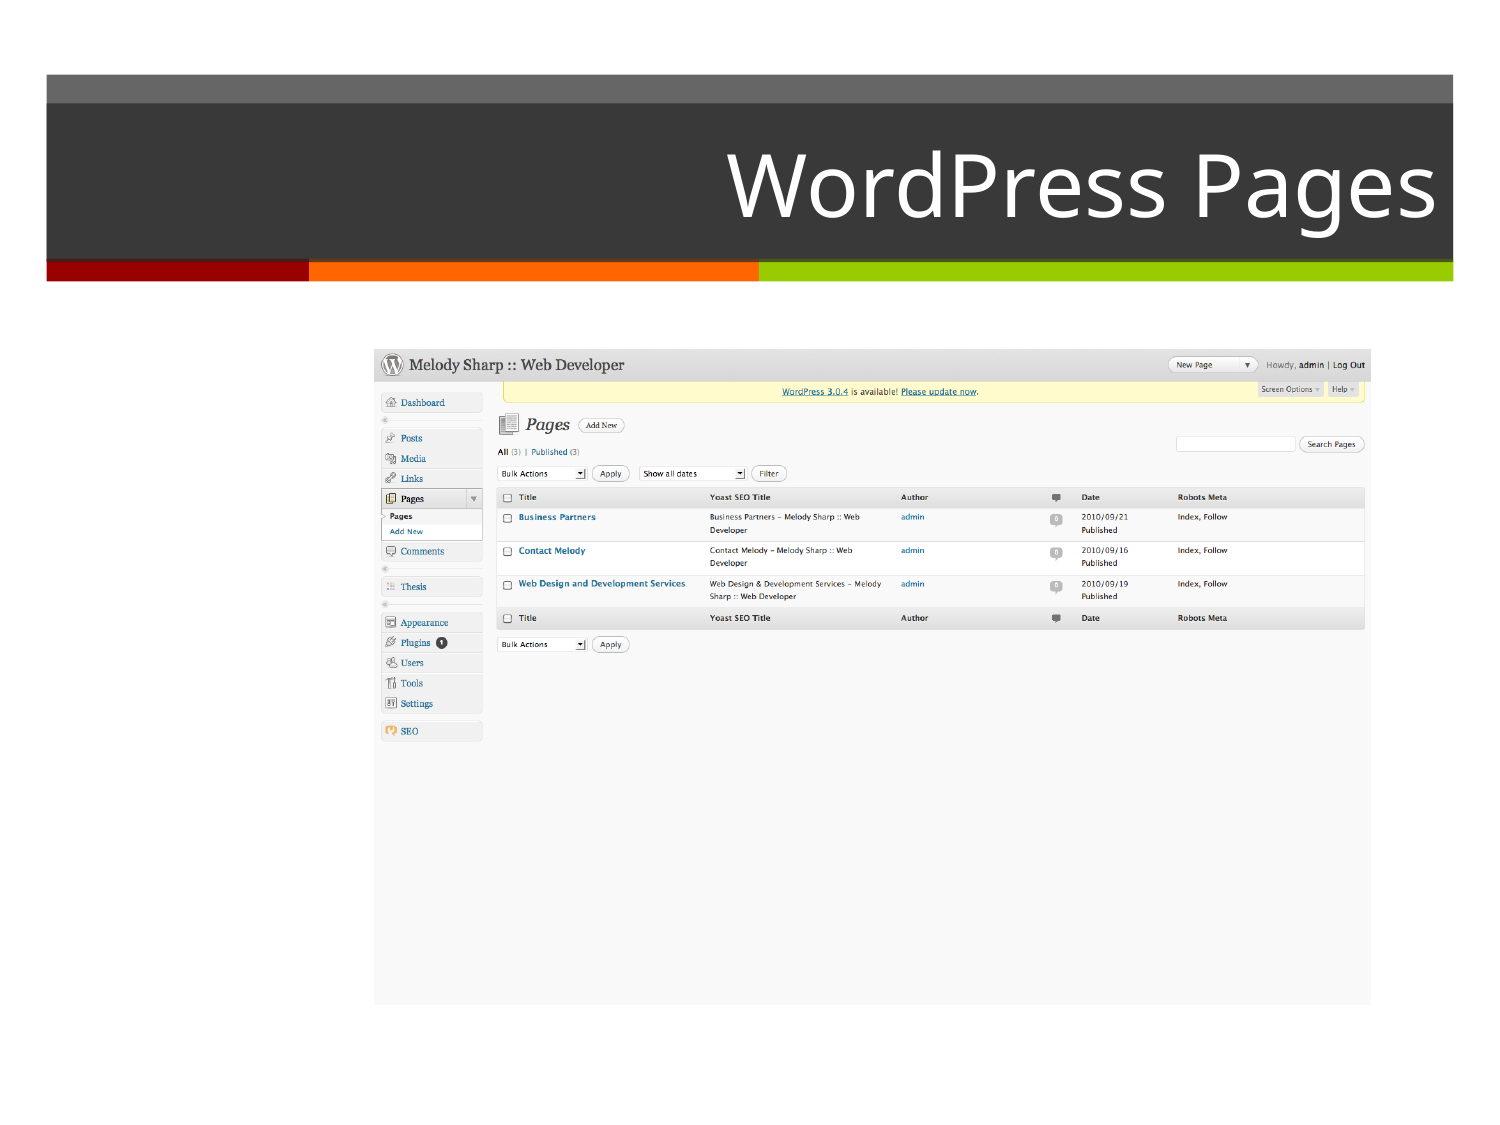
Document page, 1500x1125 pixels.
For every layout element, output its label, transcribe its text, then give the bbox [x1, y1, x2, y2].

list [291, 349, 1454, 1006]
title WordPress Pages [46, 103, 1454, 263]
